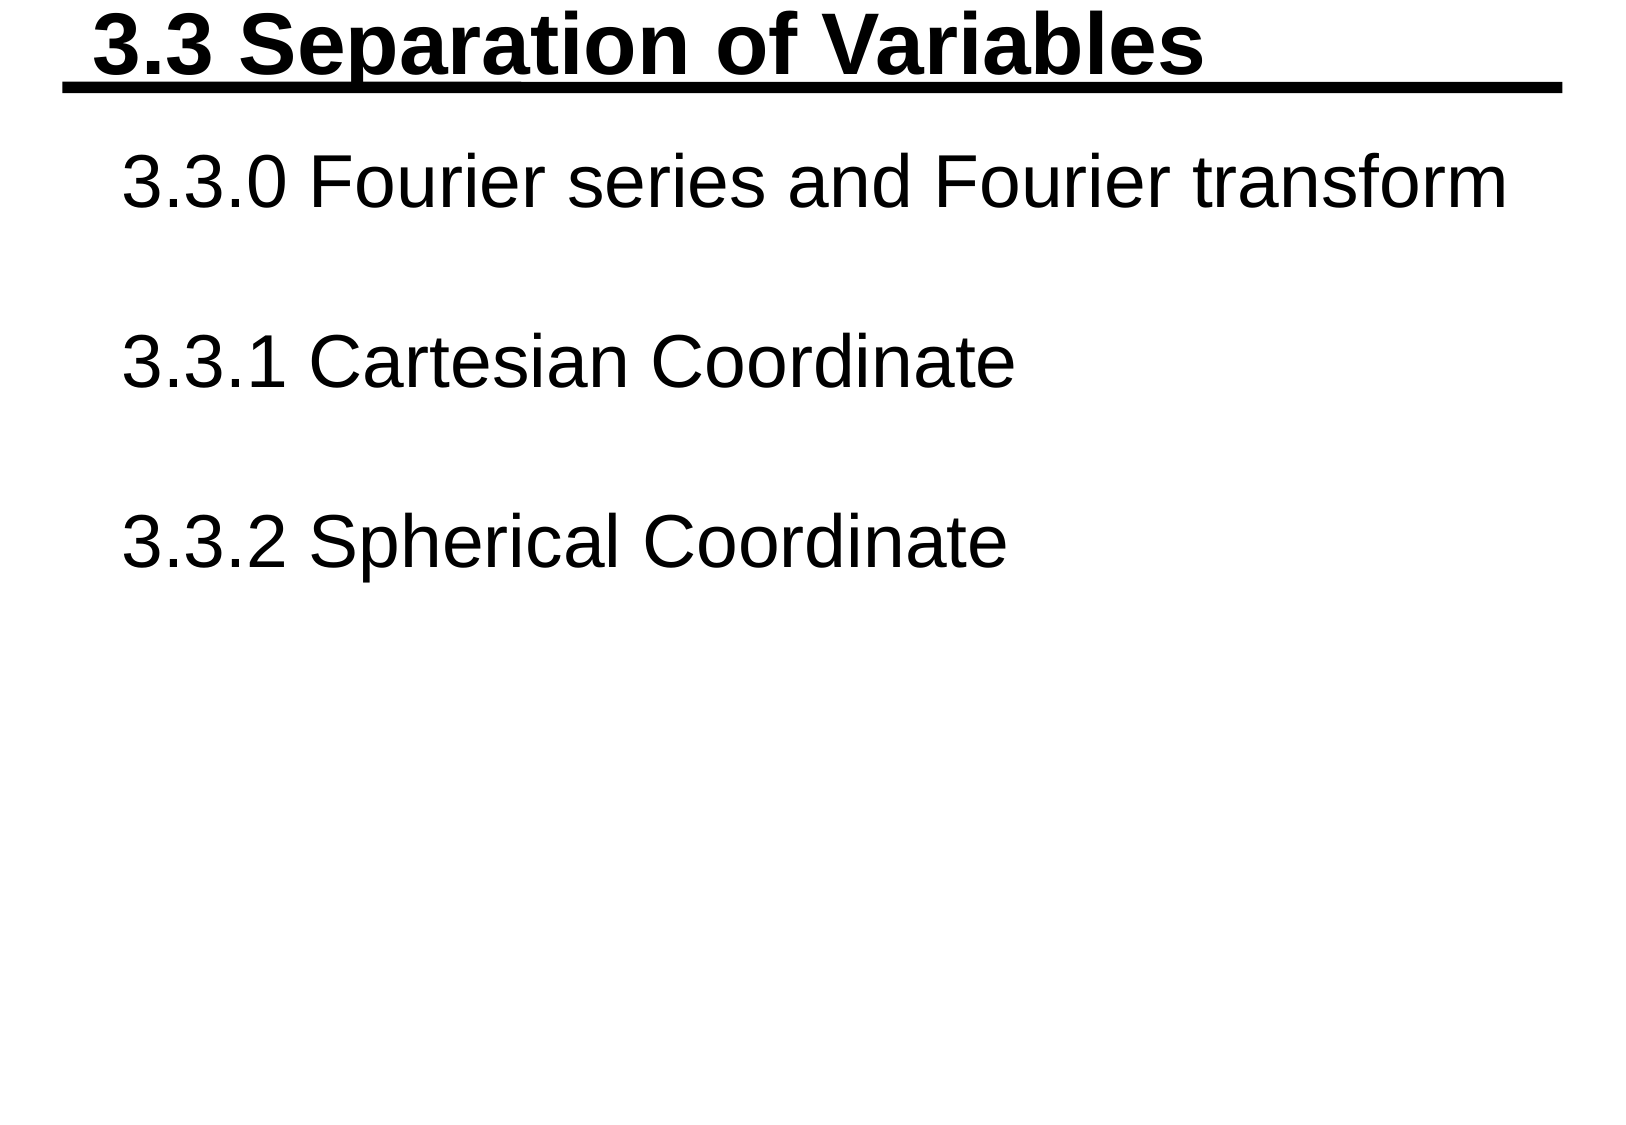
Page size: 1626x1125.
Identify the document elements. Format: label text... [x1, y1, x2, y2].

text_box 3.3.0 Fourier series and Fourier transform 3.3.1 Cartesian Coordinate 3.3.2 Spherical Coordinate [106, 124, 1525, 590]
text_box 3.3 Separation of Variables [52, 0, 1223, 100]
